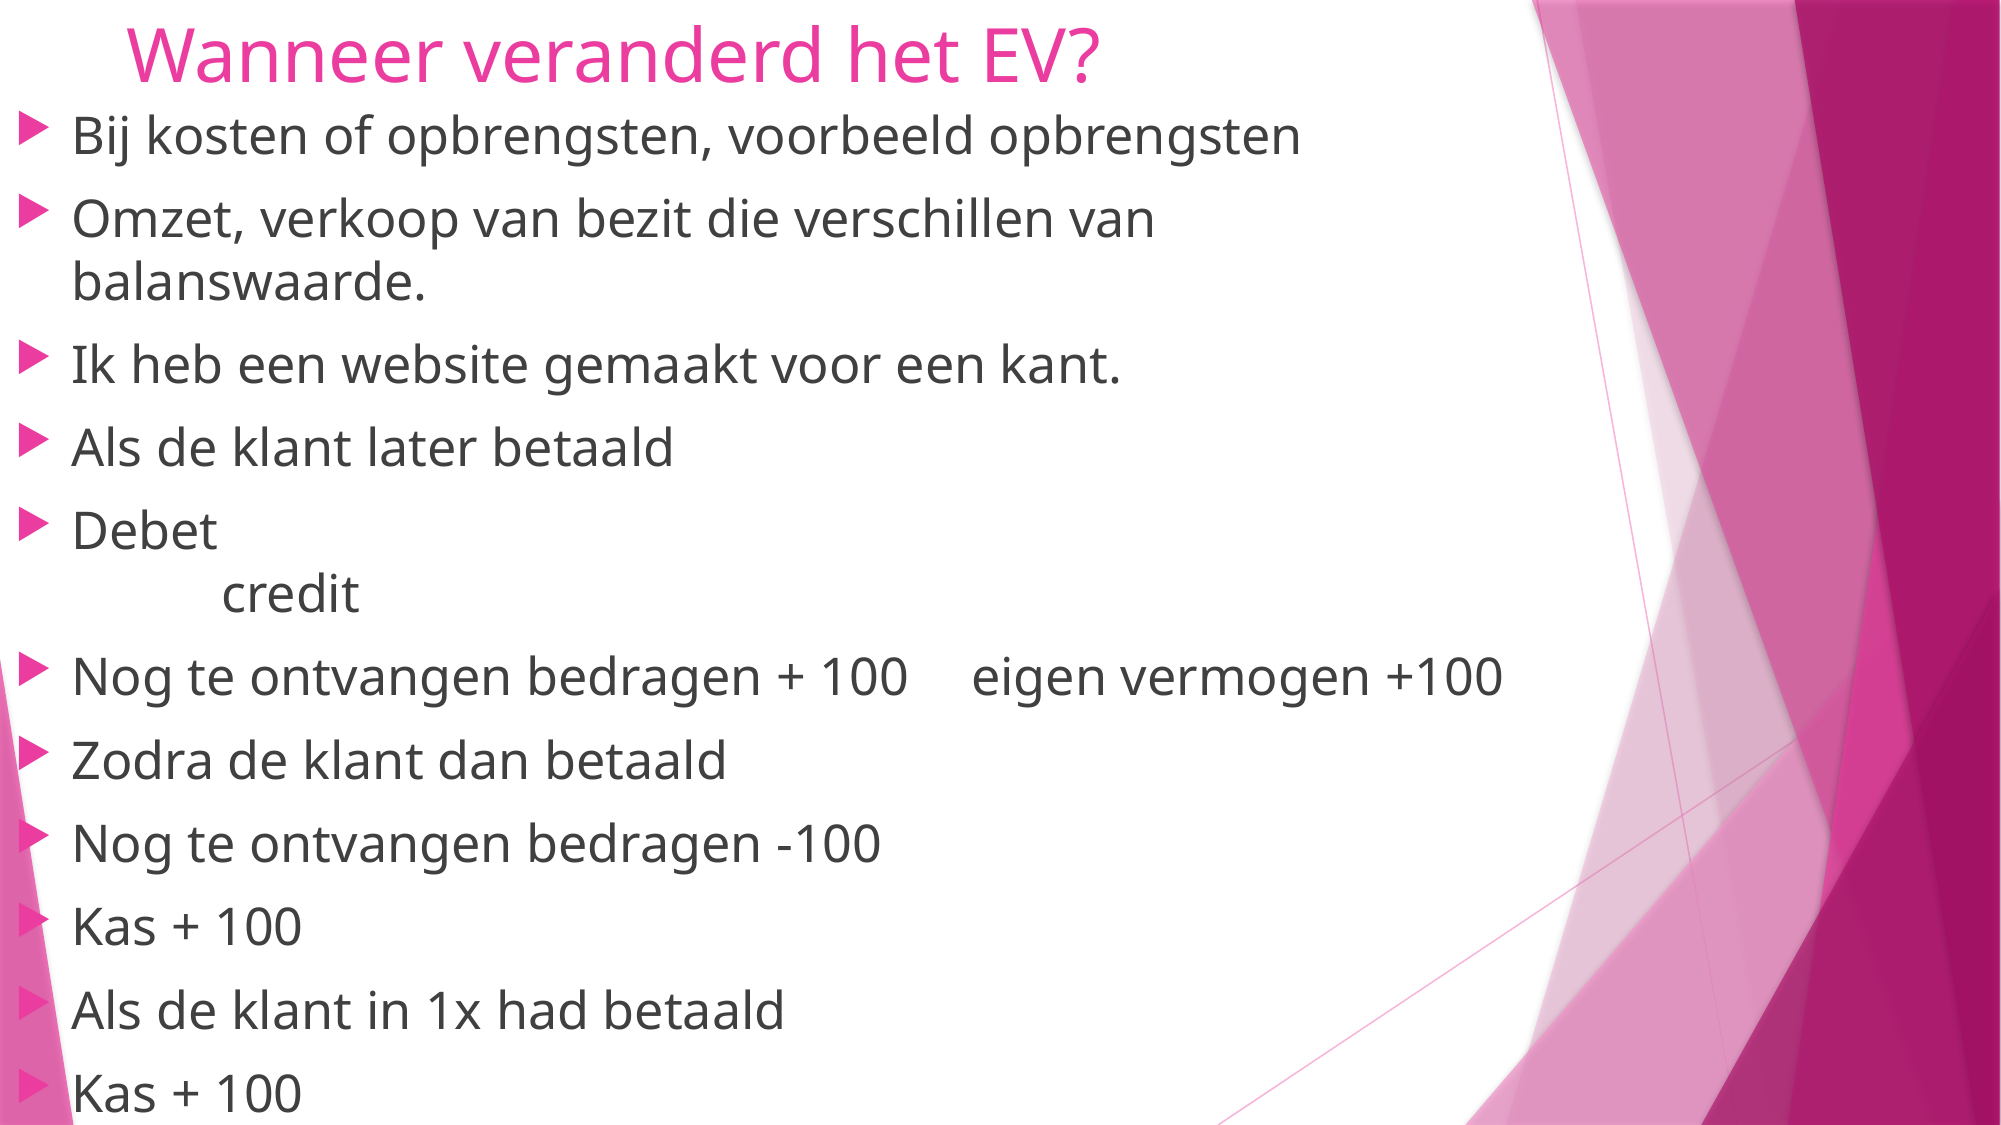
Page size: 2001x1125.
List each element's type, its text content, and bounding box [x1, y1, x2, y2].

title Wanneer veranderd het EV? [111, 0, 1522, 94]
list Bij kosten of opbrengsten, voorbeeld opbrengsten Omzet, verkoop van bezit die verschillen van balanswaarde. Ik heb een website gemaakt voor een kant. Als de klant later betaald Debet credit Nog te ontvangen bedragen + 100 eigen vermogen +100 Zodra de klant dan betaald Nog te ontvangen bedragen -100 Kas + 100 Als de klant in 1x had betaald Kas + 100 eigen vermogen +100. [0, 94, 1522, 991]
